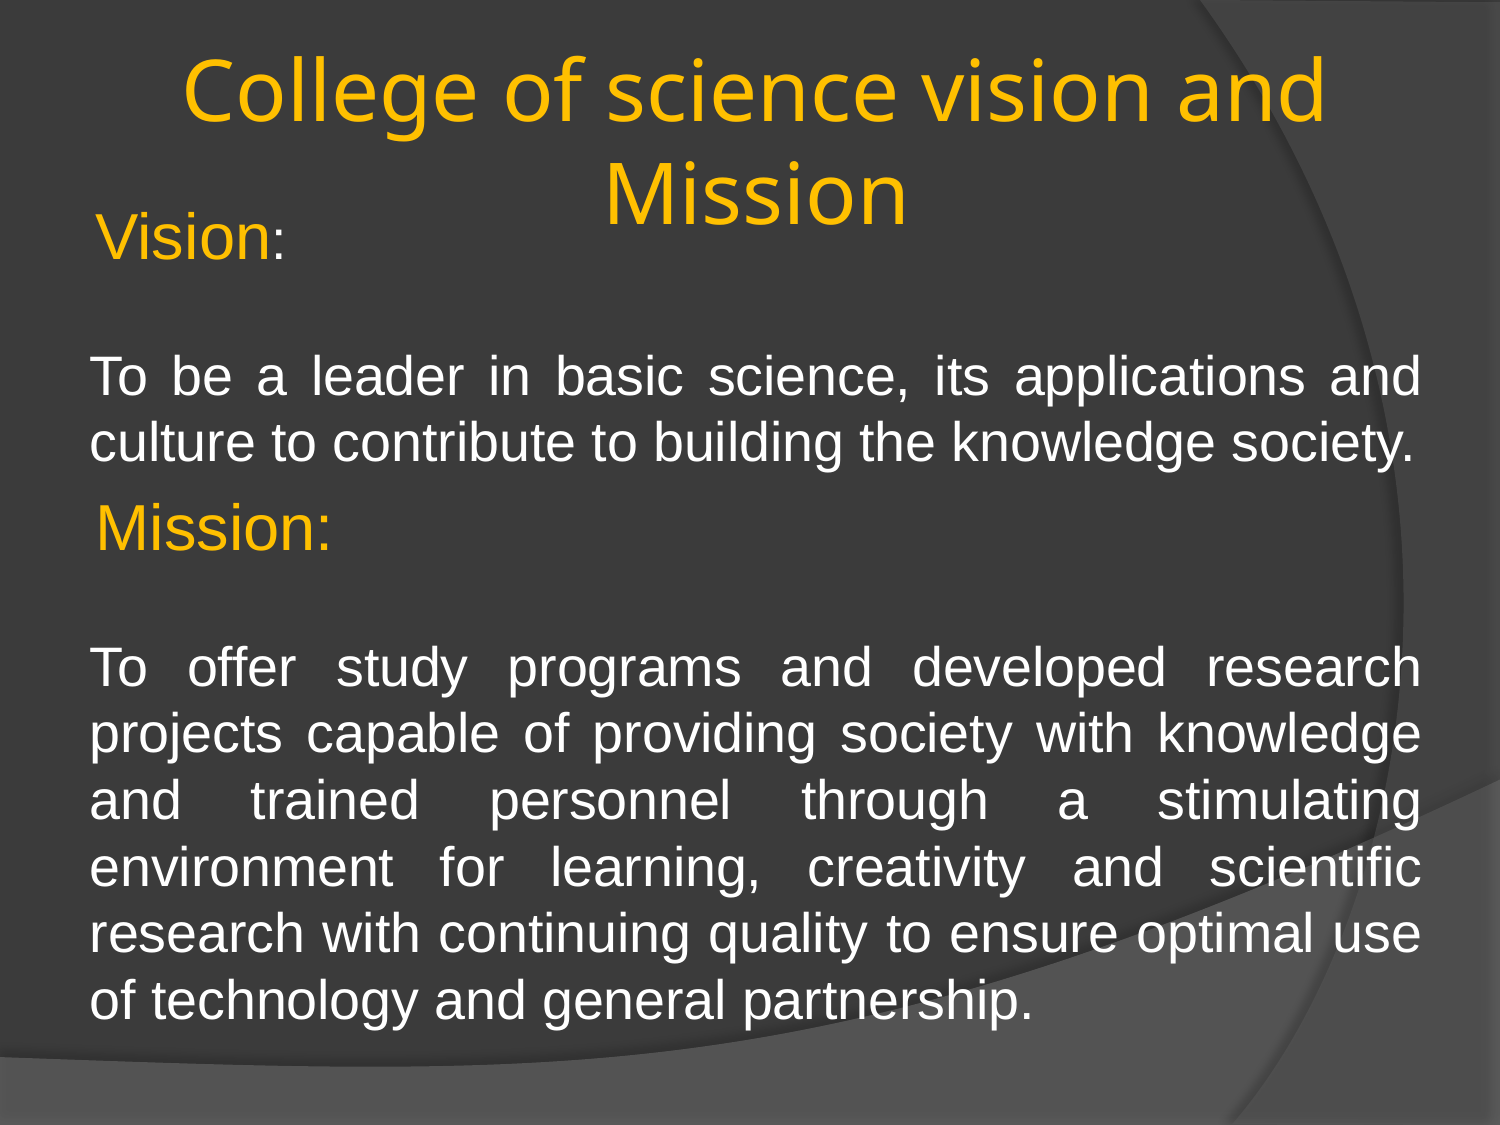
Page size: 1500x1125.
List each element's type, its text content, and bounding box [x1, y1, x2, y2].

title College of science vision and Mission [75, 45, 1438, 187]
list Vision: To be a leader in basic science, its applications and culture to contribute to building the knowledge society. Mission: To offer study programs and developed research projects capable of providing society with knowledge and trained personnel through a stimulating environment for learning, creativity and scientific research with continuing quality to ensure optimal use of technology and general partnership. [75, 187, 1438, 1075]
